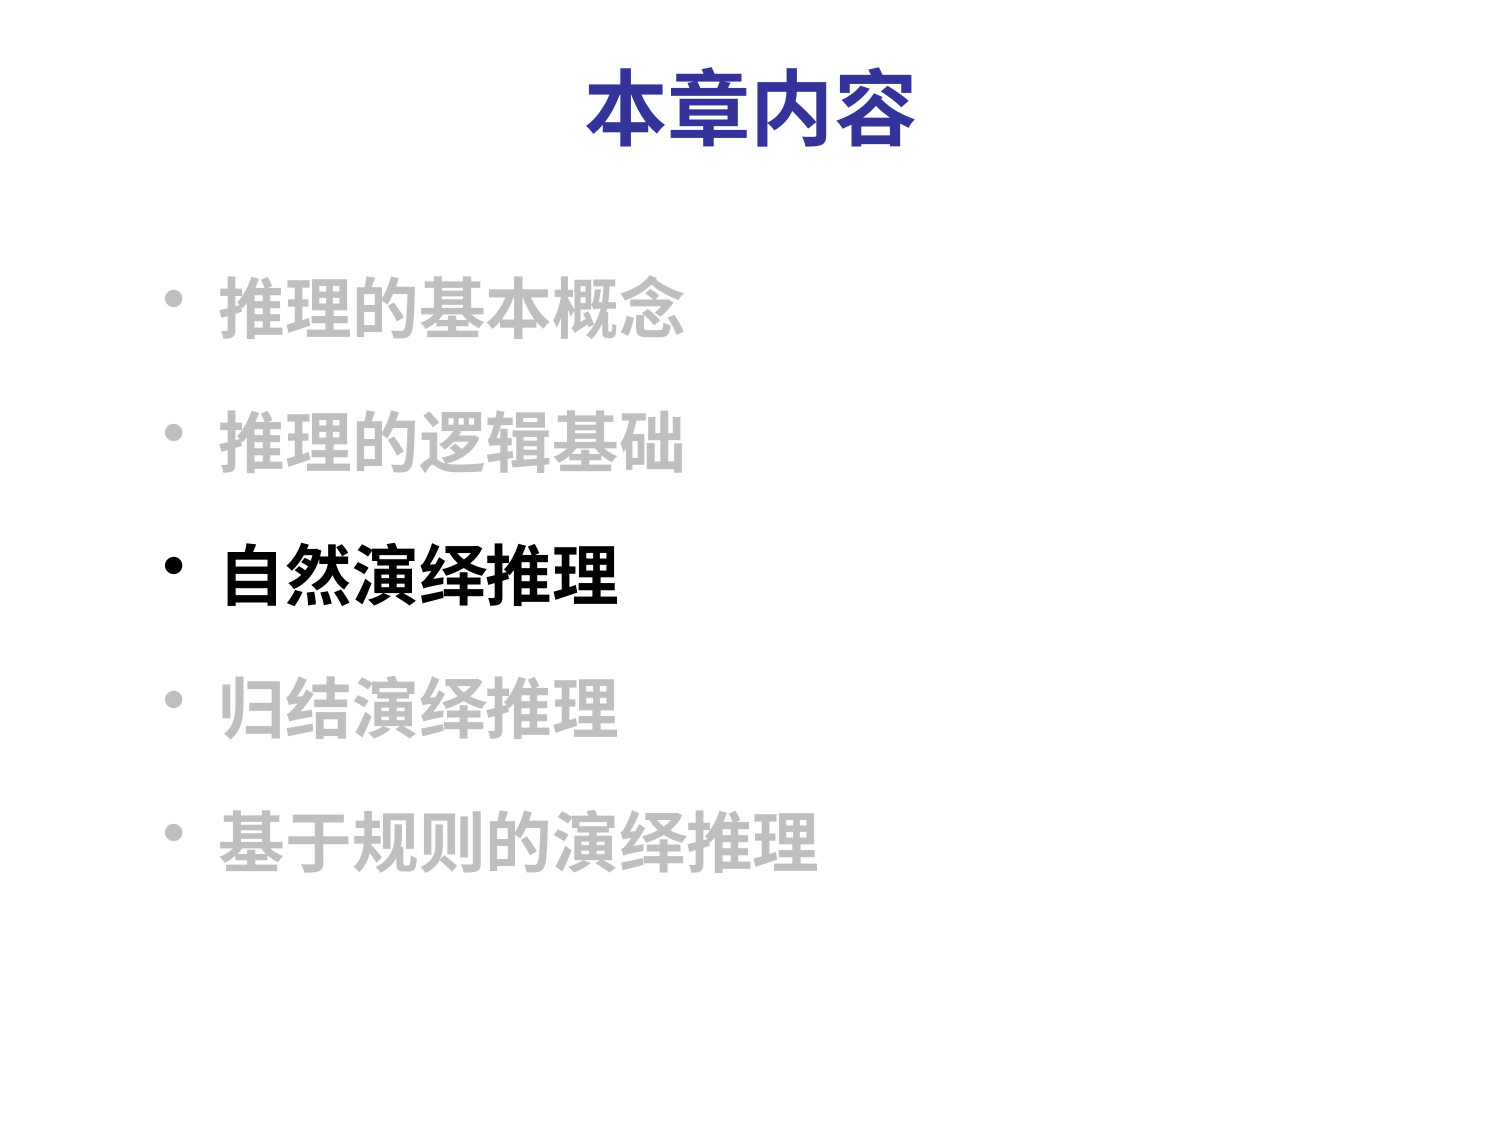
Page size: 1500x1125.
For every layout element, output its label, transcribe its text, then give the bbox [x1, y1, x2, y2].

title 本章内容 [77, 31, 1425, 181]
list 推理的基本概念 推理的逻辑基础 自然演绎推理 归结演绎推理 基于规则的演绎推理 [147, 243, 1425, 1094]
